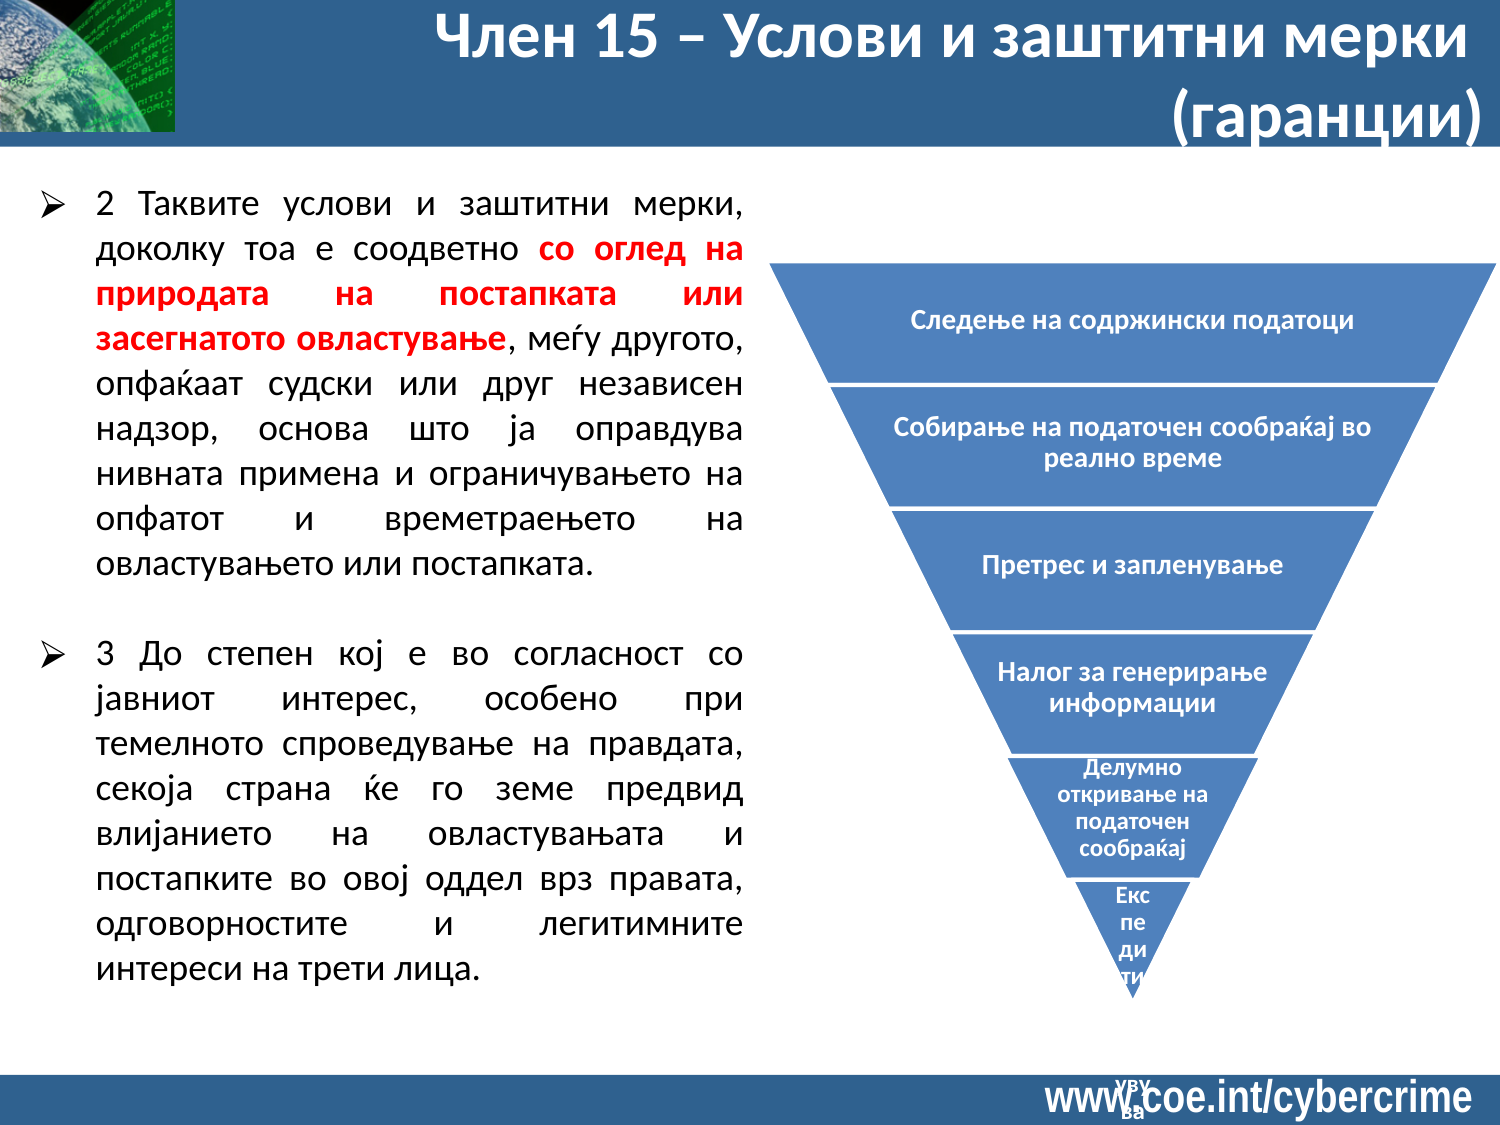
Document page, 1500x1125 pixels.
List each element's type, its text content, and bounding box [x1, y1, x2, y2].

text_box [765, 260, 1500, 1004]
picture [0, 0, 175, 132]
text_box [0, 1073, 1030, 1125]
text_box Член 15 – Услови и заштитни мерки (гаранции) [0, 0, 1500, 149]
text_box www.coe.int/cybercrime [1030, 1059, 1500, 1125]
text_box 2 Таквите услови и заштитни мерки, доколку тоа е соодветно со оглед на природата на постапката или засегнатото овластување, меѓу другото, опфаќаат судски или друг независен надзор, основа што ја оправдува нивната примена и ограничувањето на опфатот и времетраењето на овластувањето или постапката. 3 До степен кој е во согласност со јавниот интерес, особено при темелното спроведување на правдата, секоја страна ќе го земе предвид влијанието на овластувањата и постапките во овој оддел врз правата, одговорностите и легитимните интереси на трети лица. [24, 170, 759, 996]
